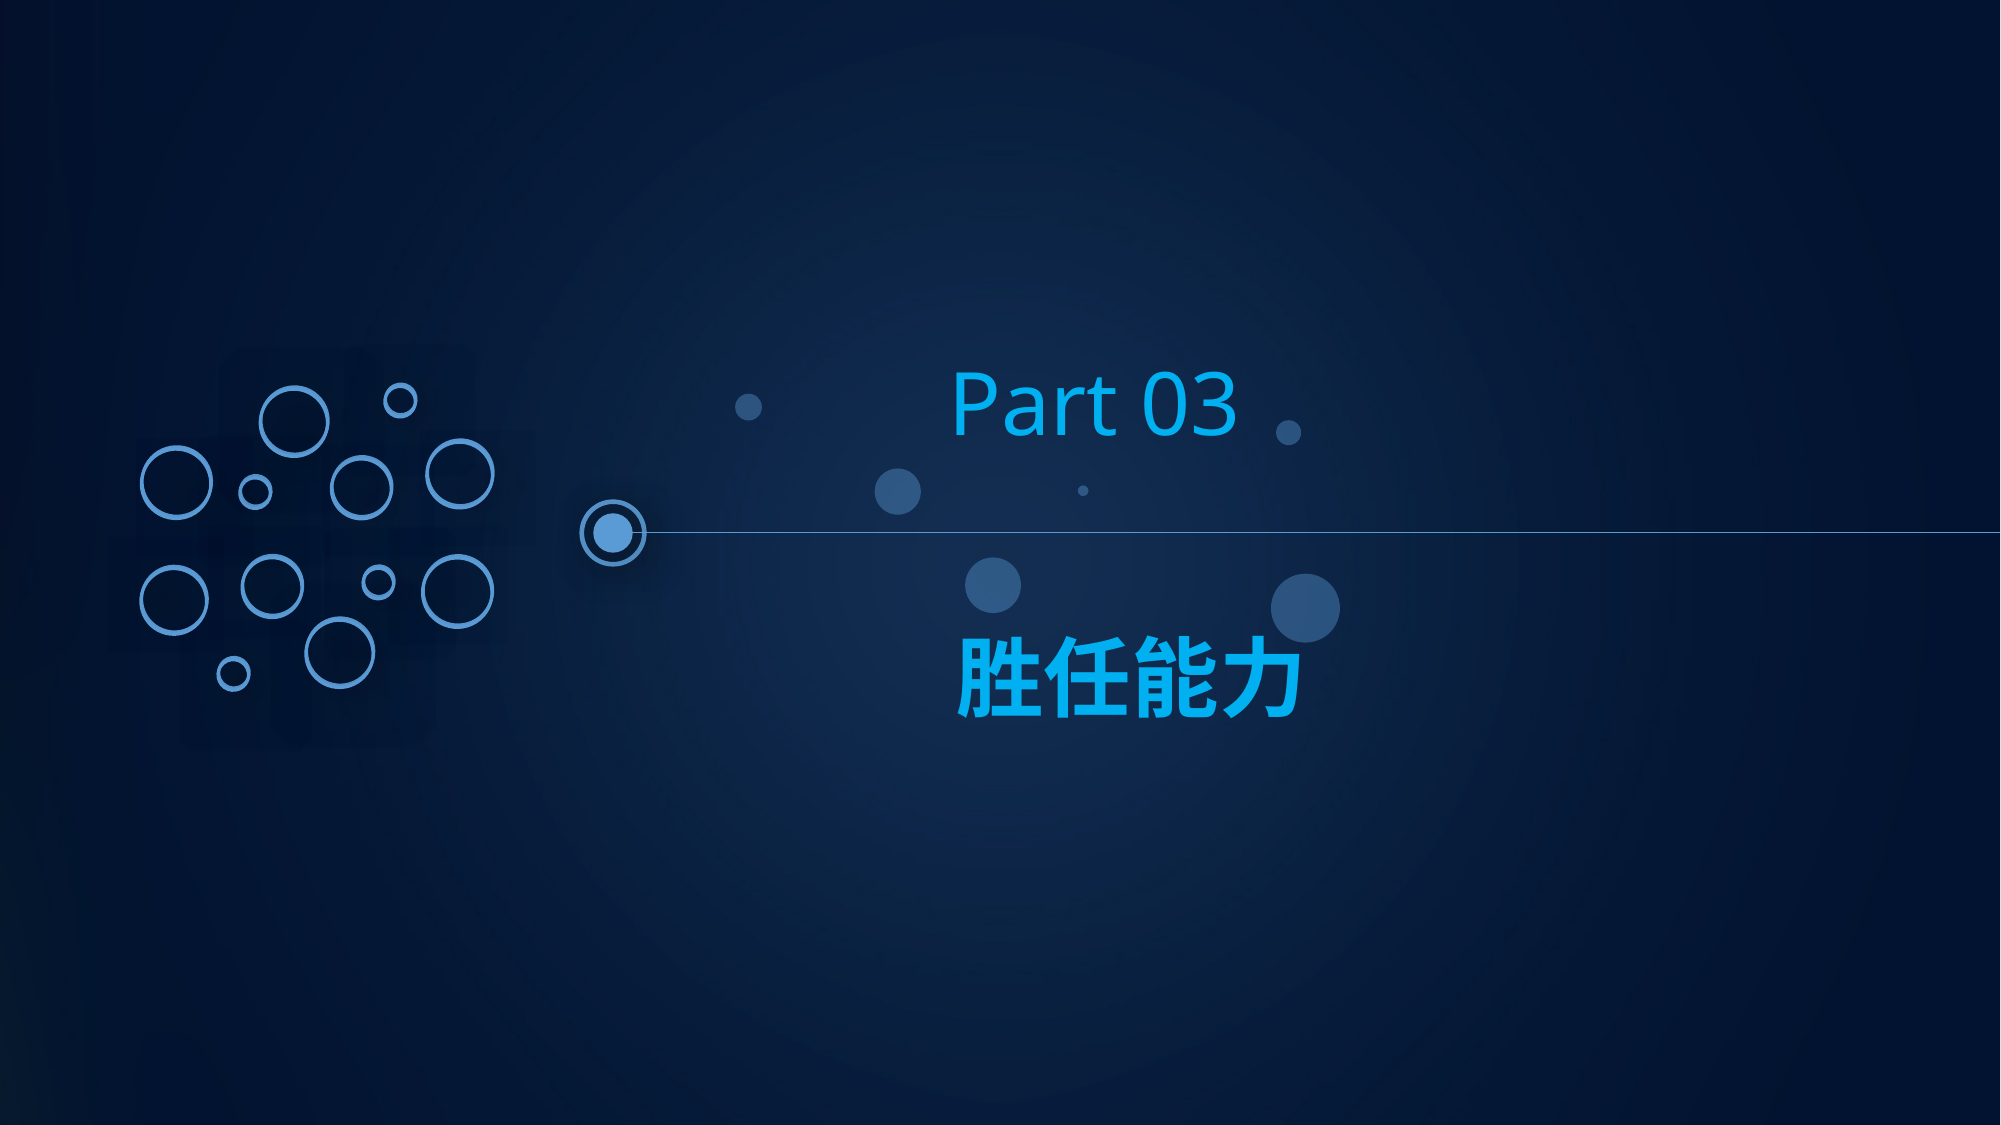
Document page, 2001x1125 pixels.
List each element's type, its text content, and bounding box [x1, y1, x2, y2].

text_box [1275, 419, 1303, 447]
text_box [1076, 484, 1090, 498]
picture [0, 0, 2001, 1125]
text_box Part 03 [933, 340, 1256, 461]
text_box [964, 556, 1023, 615]
text_box [1269, 572, 1341, 644]
text_box [873, 467, 922, 516]
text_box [581, 501, 645, 565]
text_box 胜任能力 [941, 615, 1322, 735]
text_box [734, 392, 763, 422]
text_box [140, 386, 493, 691]
